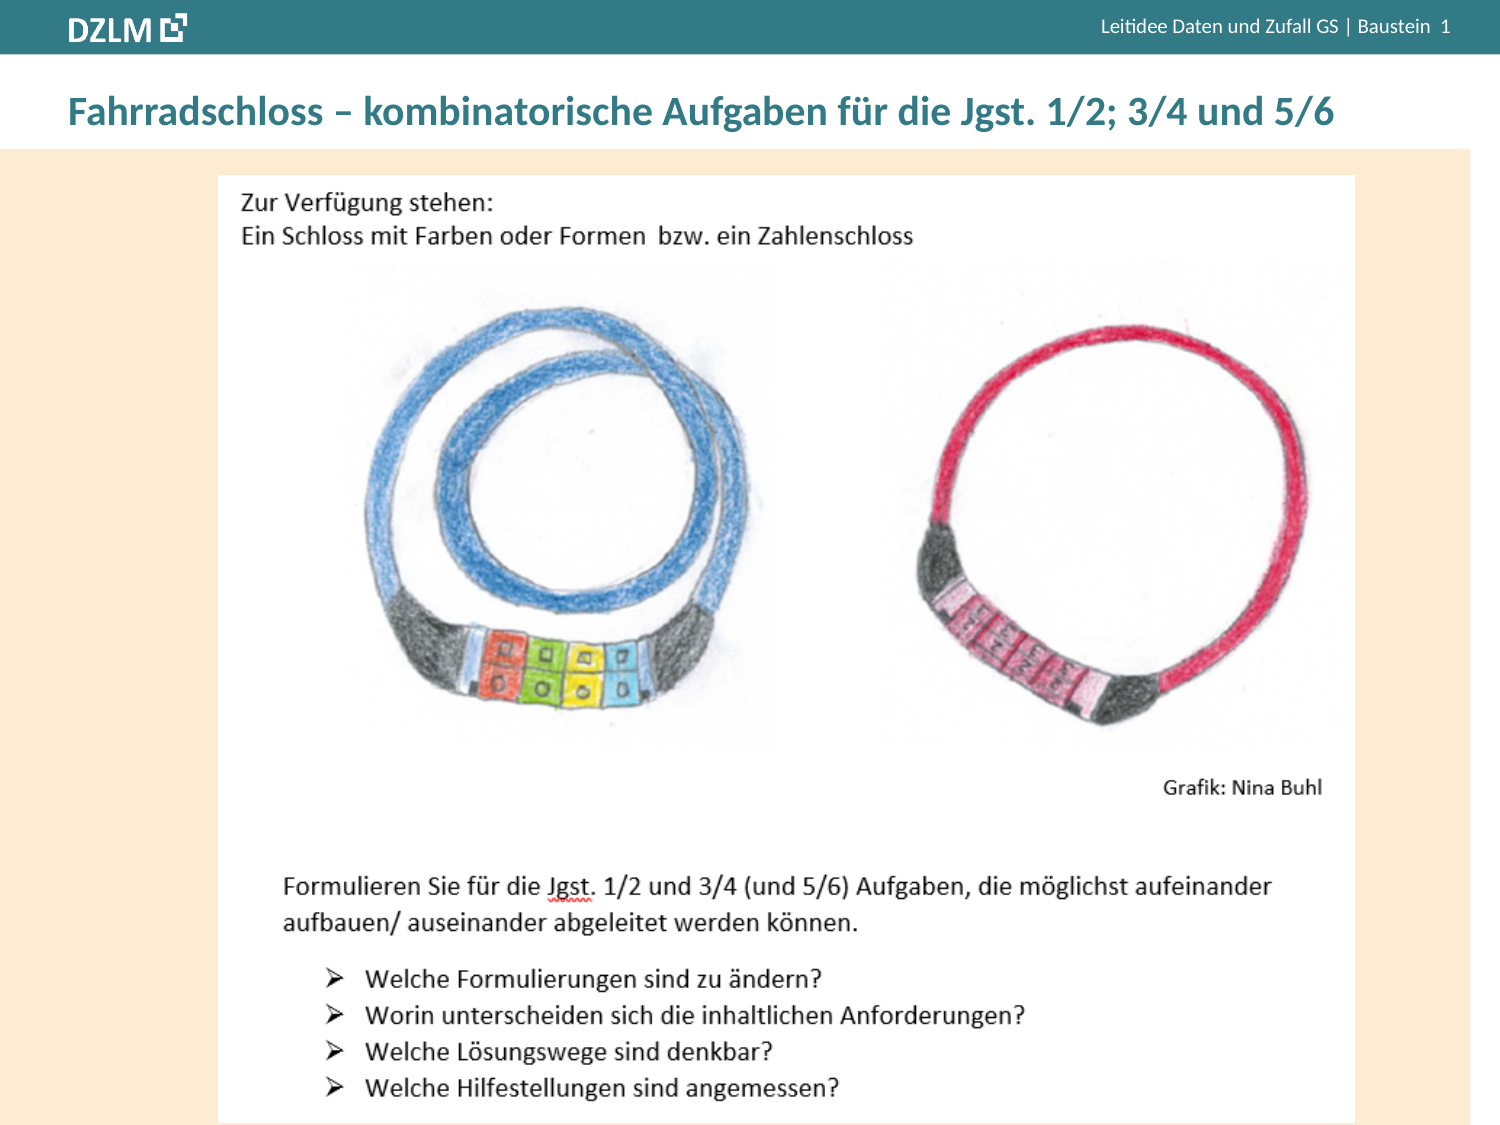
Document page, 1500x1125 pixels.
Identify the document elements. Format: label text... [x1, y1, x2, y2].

picture [218, 175, 1355, 1124]
title Fahrradschloss – kombinatorische Aufgaben für die Jgst. 1/2; 3/4 und 5/6 [53, 68, 1436, 149]
text_box [0, 148, 1471, 1125]
